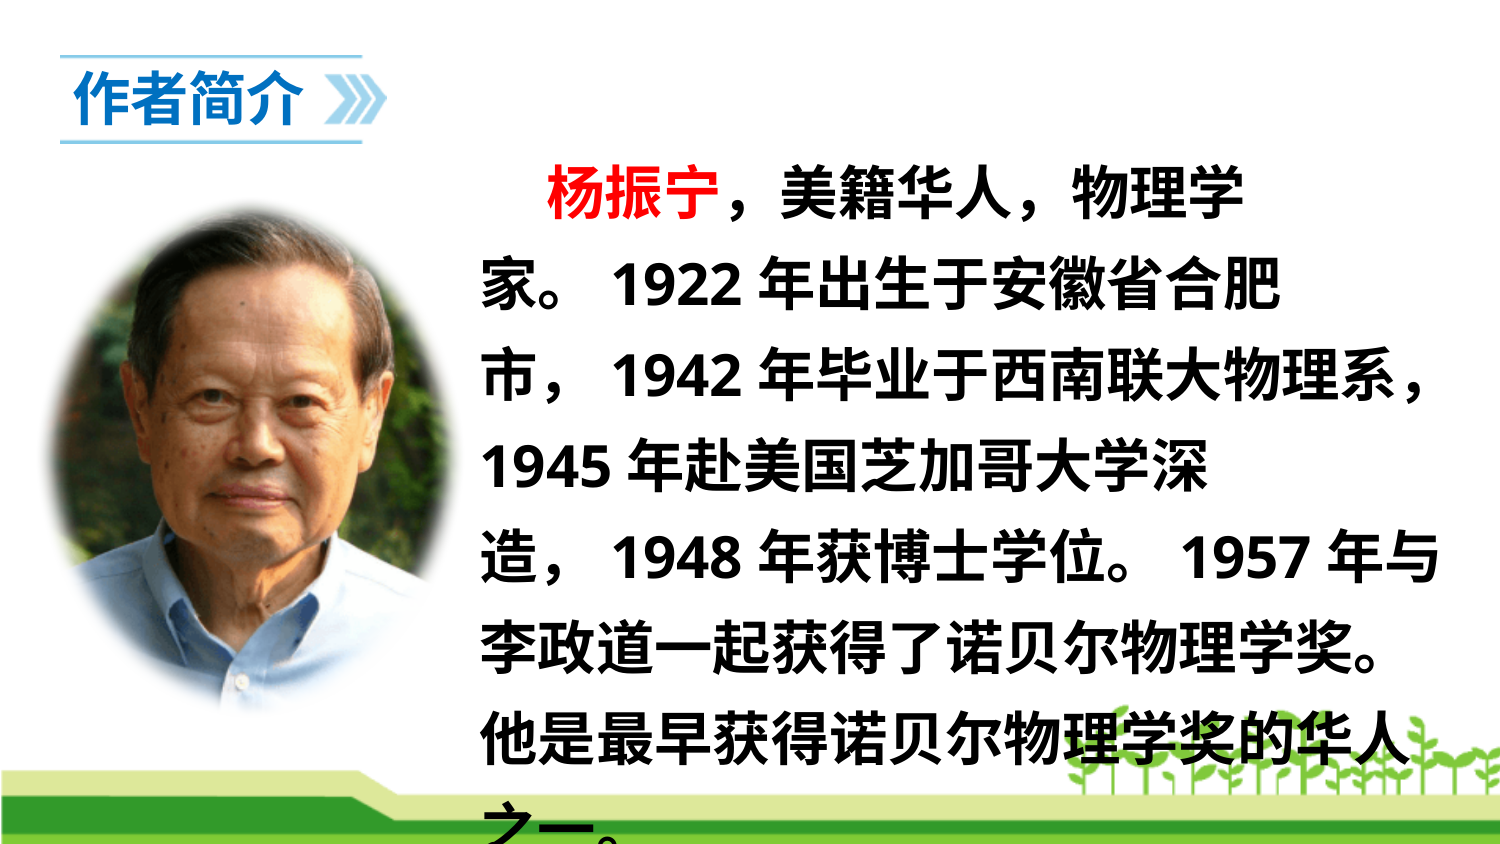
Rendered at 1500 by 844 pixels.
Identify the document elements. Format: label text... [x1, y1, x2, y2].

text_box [47, 54, 387, 145]
picture [0, 0, 1500, 844]
text_box 杨振宁，美籍华人，物理学家。1922年出生于安徽省合肥市，1942年毕业于西南联大物理系，1945年赴美国芝加哥大学深造，1948年获博士学位。1957年与李政道一起获得了诺贝尔物理学奖。他是最早获得诺贝尔物理学奖的华人之一。 [465, 127, 1466, 844]
